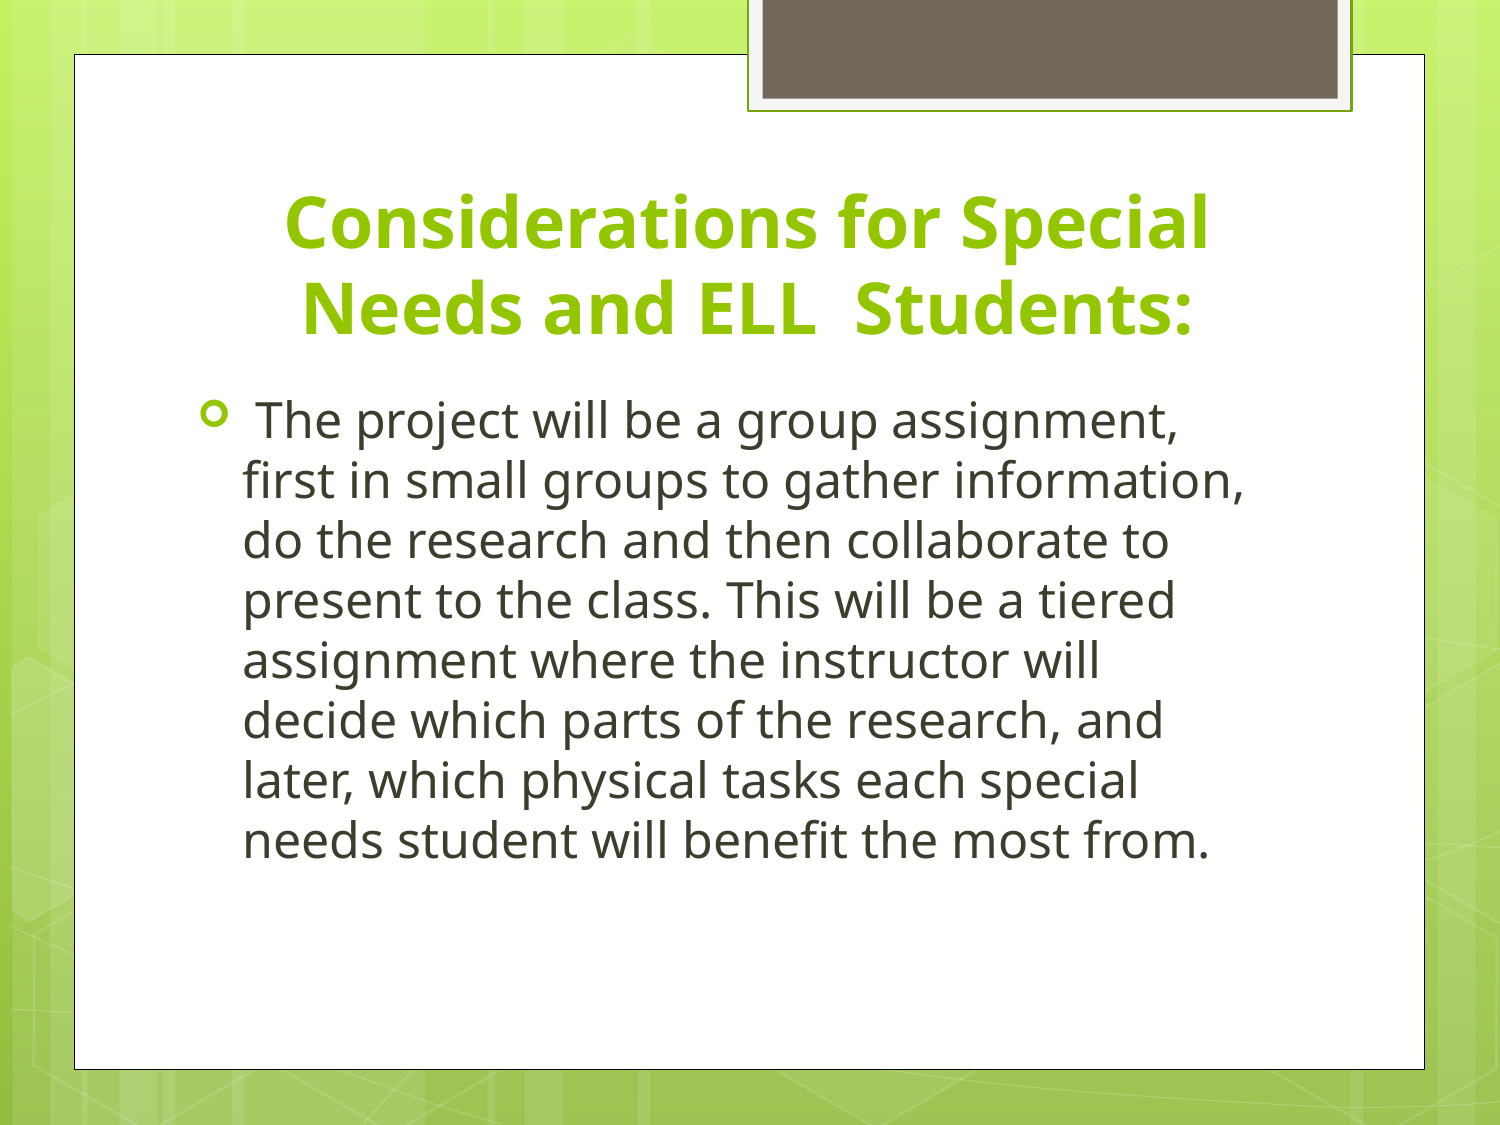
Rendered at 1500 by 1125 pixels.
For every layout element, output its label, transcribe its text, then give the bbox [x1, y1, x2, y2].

title Considerations for Special Needs and ELL Students: [171, 168, 1324, 357]
list The project will be a group assignment, first in small groups to gather information, do the research and then collaborate to present to the class. This will be a tiered assignment where the instructor will decide which parts of the research, and later, which physical tasks each special needs student will benefit the most from. [171, 381, 1283, 957]
